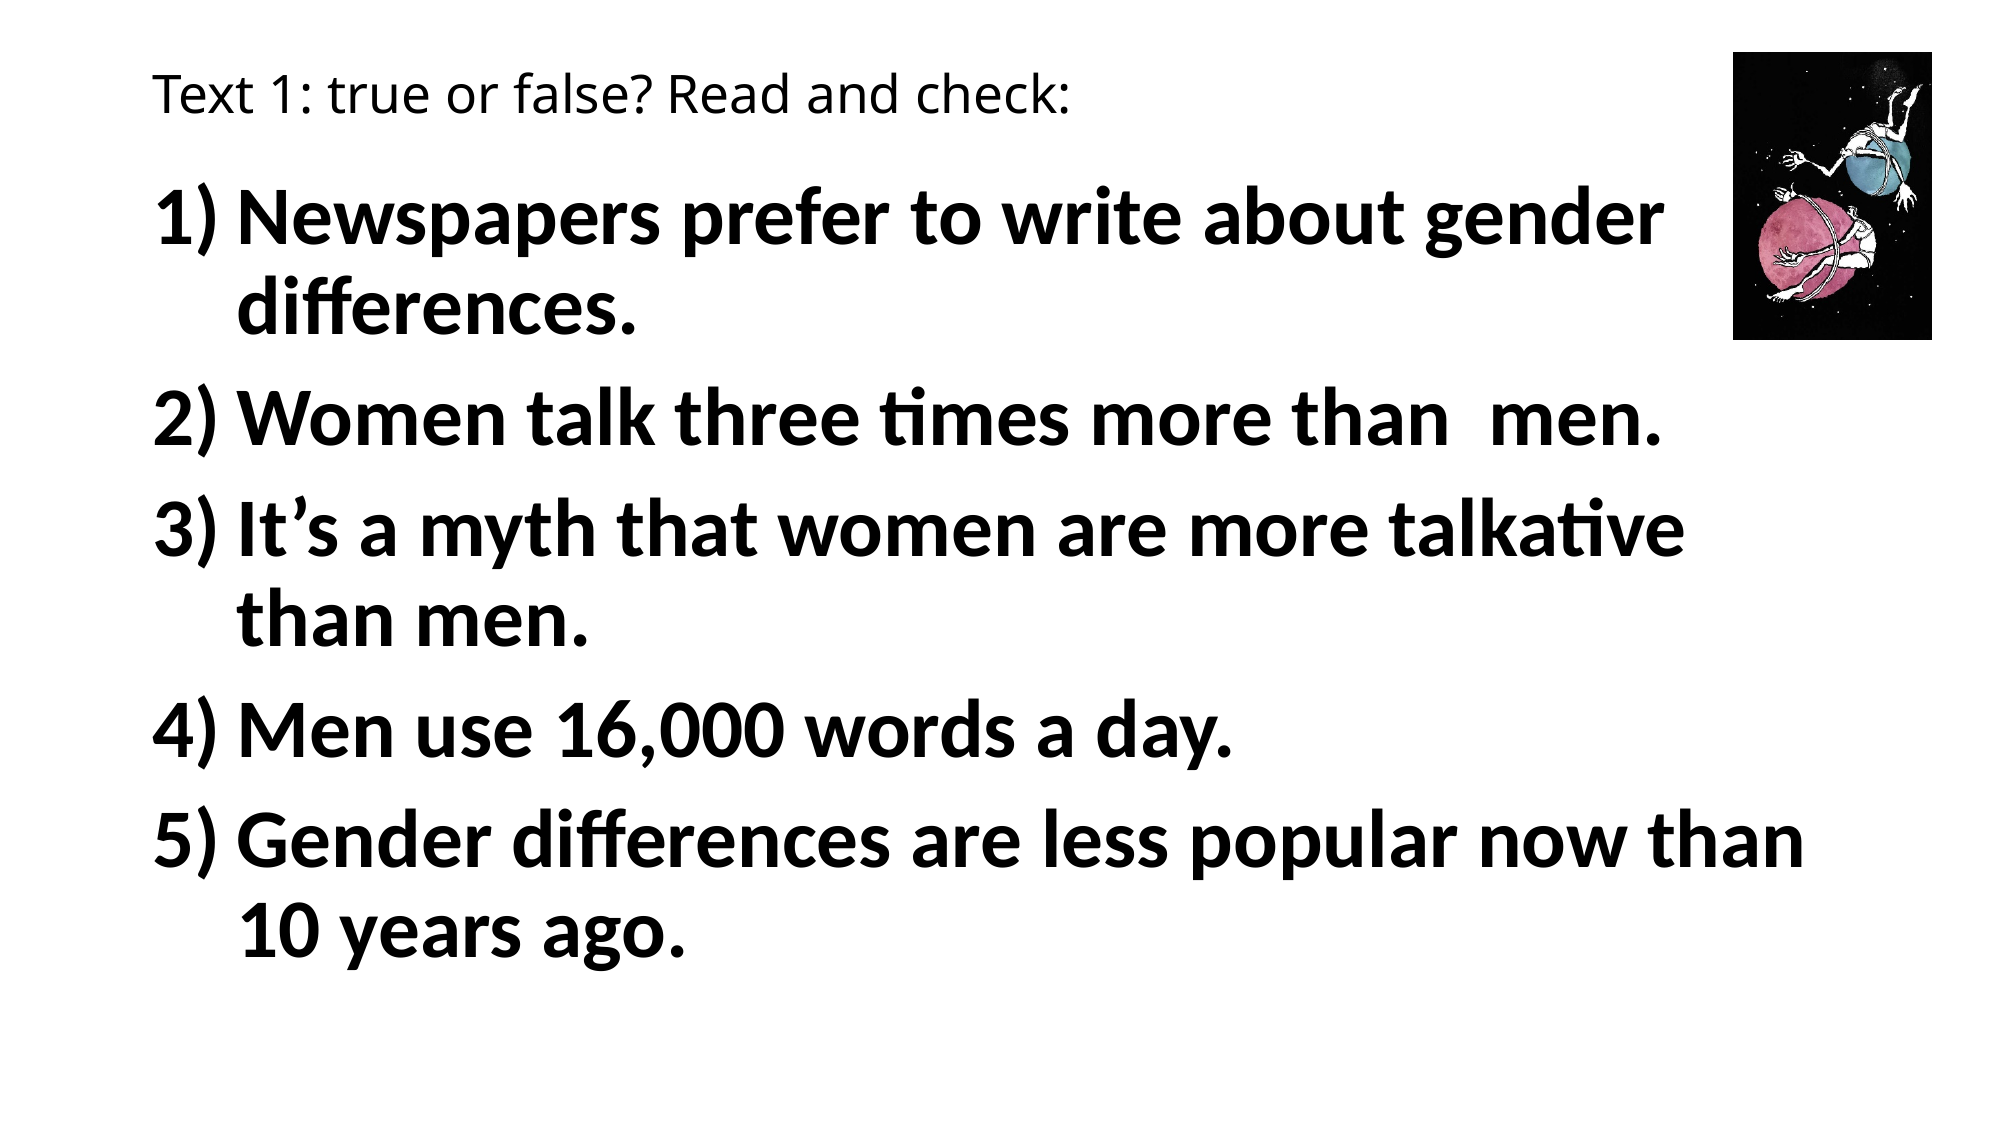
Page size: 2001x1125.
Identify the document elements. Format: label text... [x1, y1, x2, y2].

list Newspapers prefer to write about gender differences. Women talk three times more than men. It’s a myth that women are more talkative than men. Men use 16,000 words a day. Gender differences are less popular now than 10 years ago. [137, 165, 1863, 1014]
picture [1733, 52, 1932, 340]
title Text 1: true or false? Read and check: [137, 59, 1733, 165]
